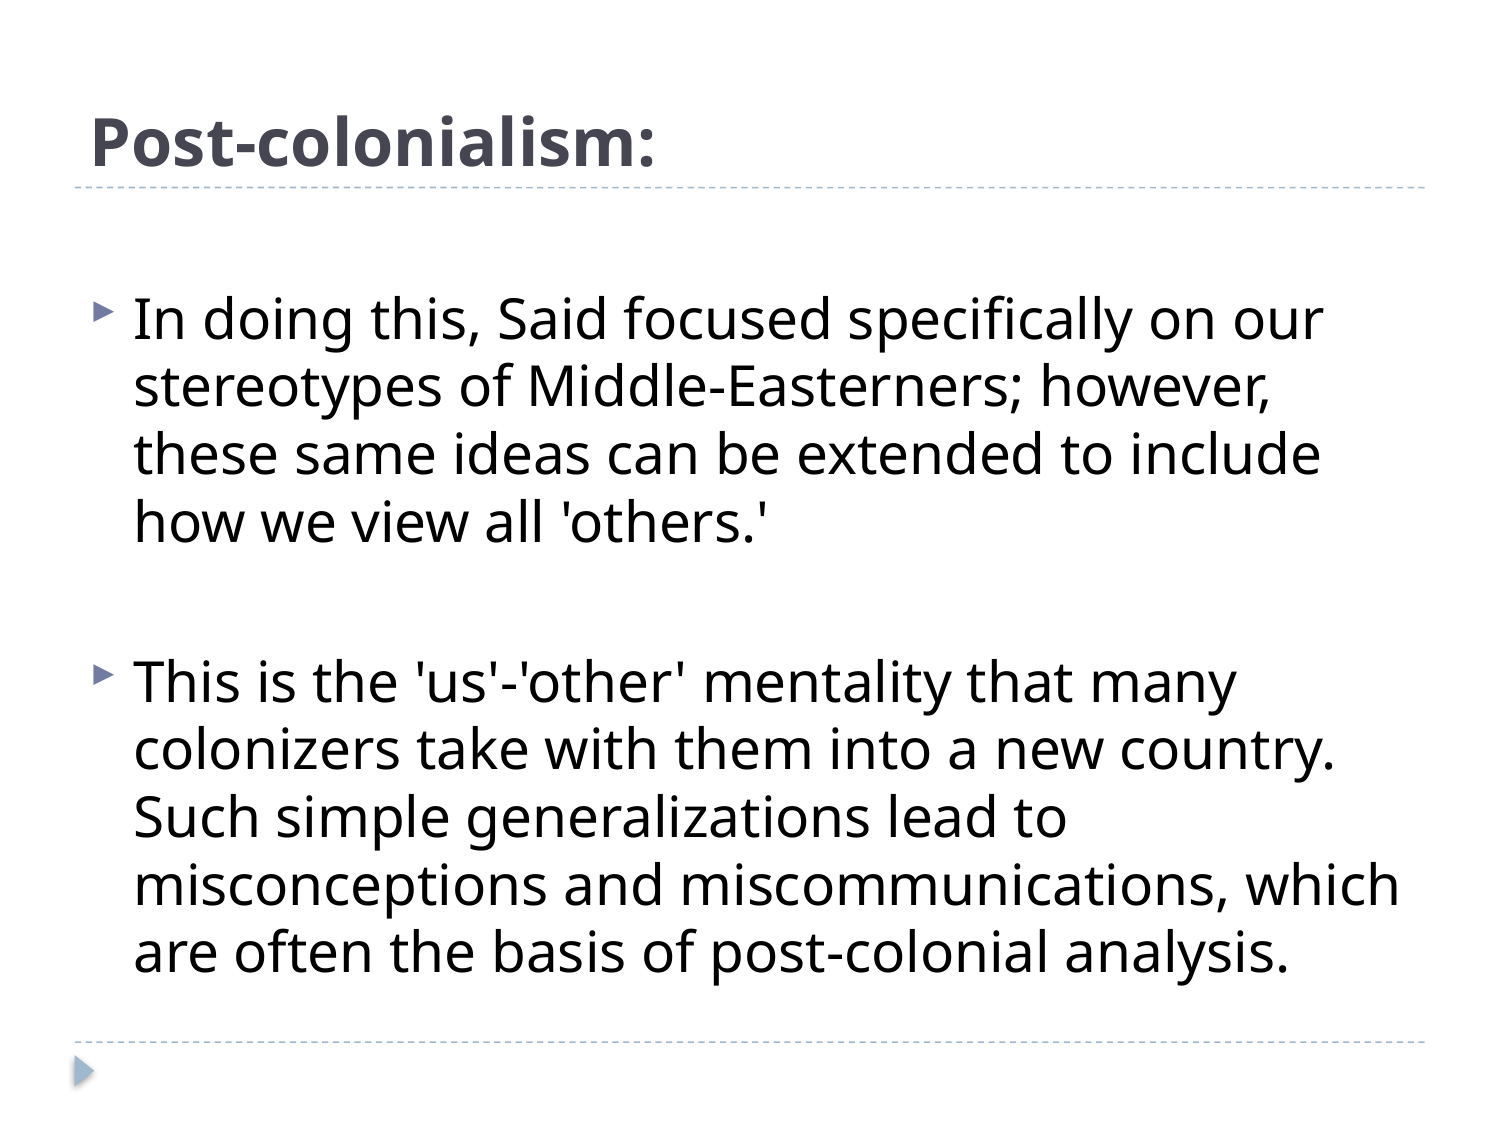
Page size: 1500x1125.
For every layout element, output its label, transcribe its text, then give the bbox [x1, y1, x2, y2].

title Post-colonialism: [75, 24, 1425, 188]
list In doing this, Said focused specifically on our stereotypes of Middle-Easterners; however, these same ideas can be extended to include how we view all 'others.' This is the 'us'-'other' mentality that many colonizers take with them into a new country. Such simple generalizations lead to misconceptions and miscommunications, which are often the basis of post-colonial analysis. [75, 200, 1425, 1010]
